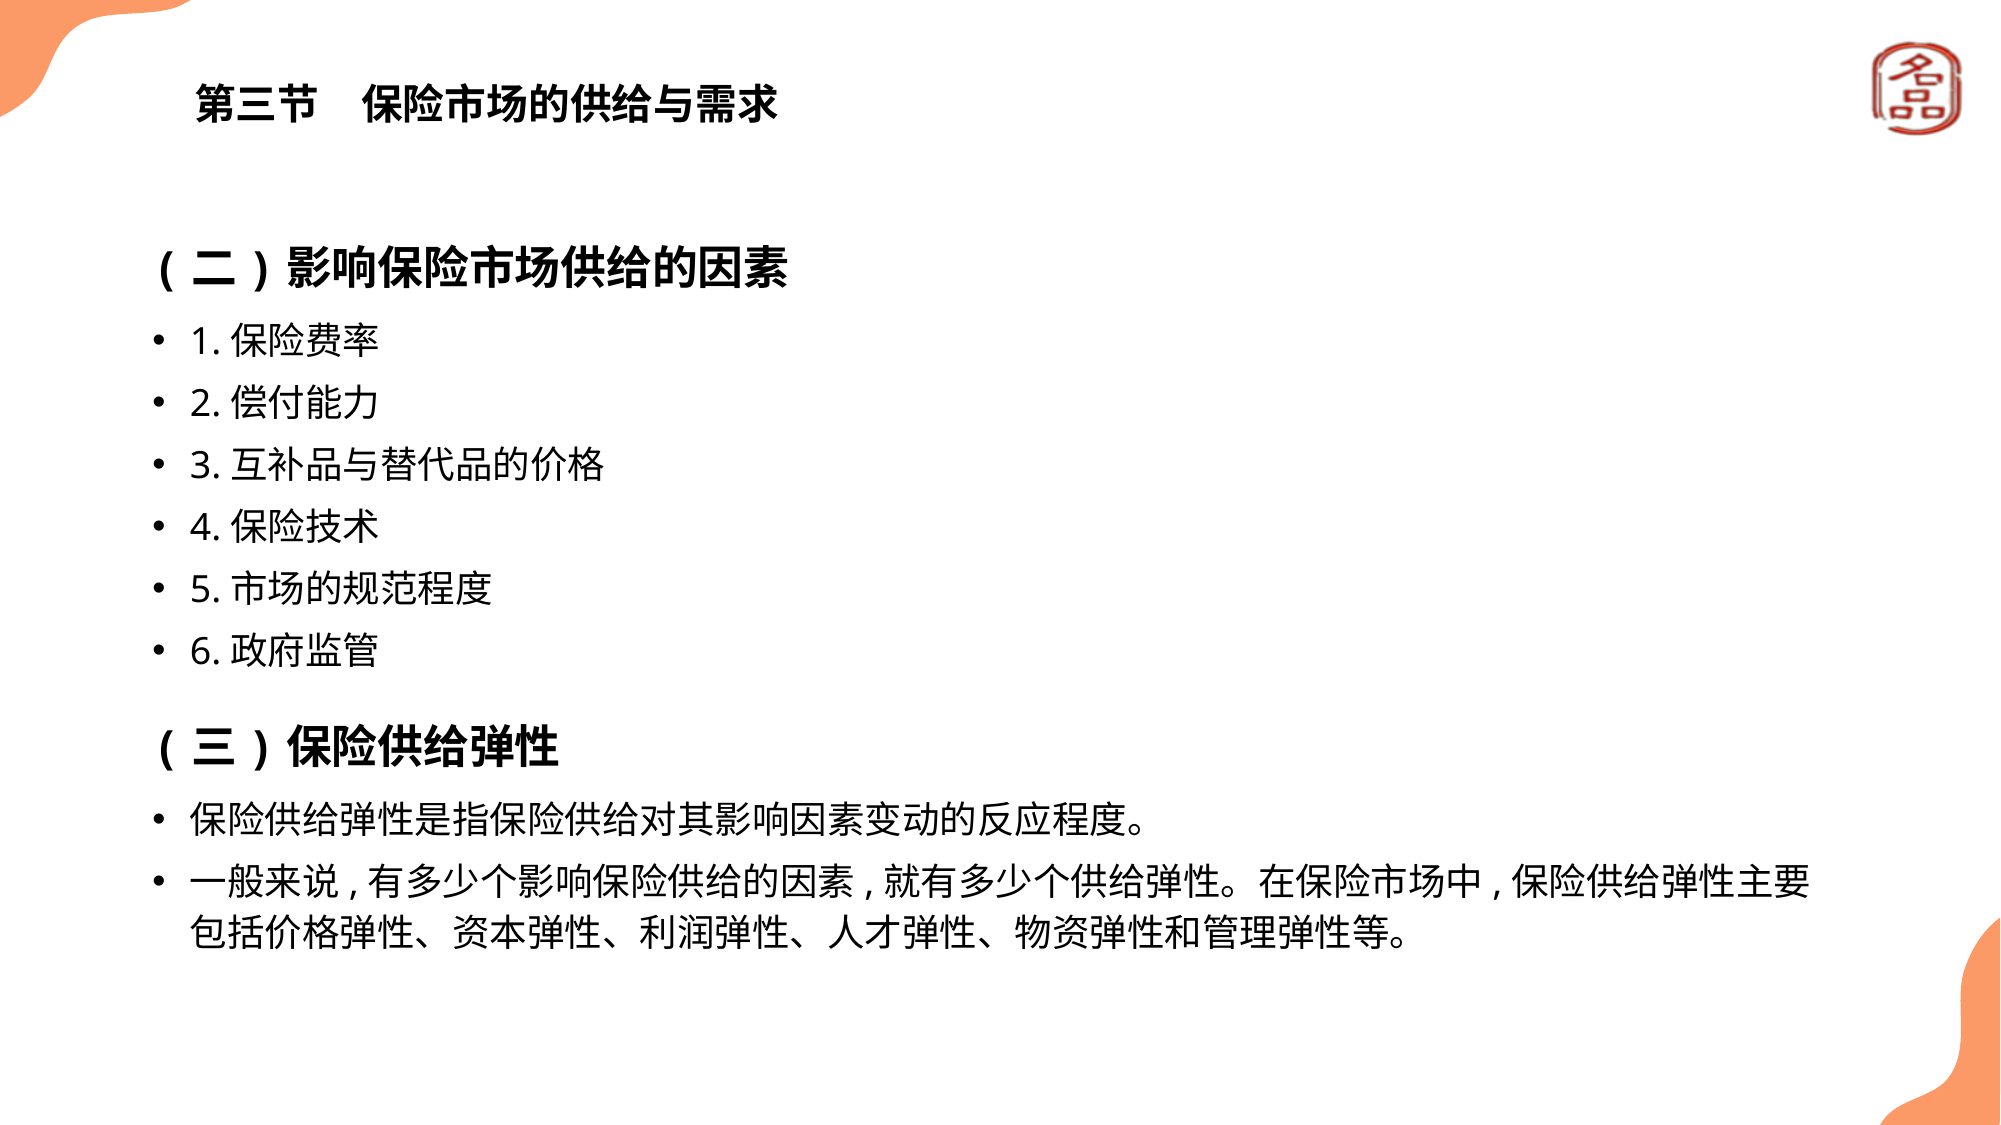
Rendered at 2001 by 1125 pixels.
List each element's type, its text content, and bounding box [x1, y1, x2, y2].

list (二)影响保险市场供给的因素 1.保险费率 2.偿付能力 3.互补品与替代品的价格 4.保险技术 5.市场的规范程度 6.政府监管 (三)保险供给弹性 保险供给弹性是指保险供给对其影响因素变动的反应程度。 一般来说,有多少个影响保险供给的因素,就有多少个供给弹性。在保险市场中,保险供给弹性主要包括价格弹性、资本弹性、利润弹性、人才弹性、物资弹性和管理弹性等。 [137, 217, 1863, 1031]
picture [1861, 10, 1990, 147]
title 第三节 保险市场的供给与需求 [137, 60, 1863, 152]
